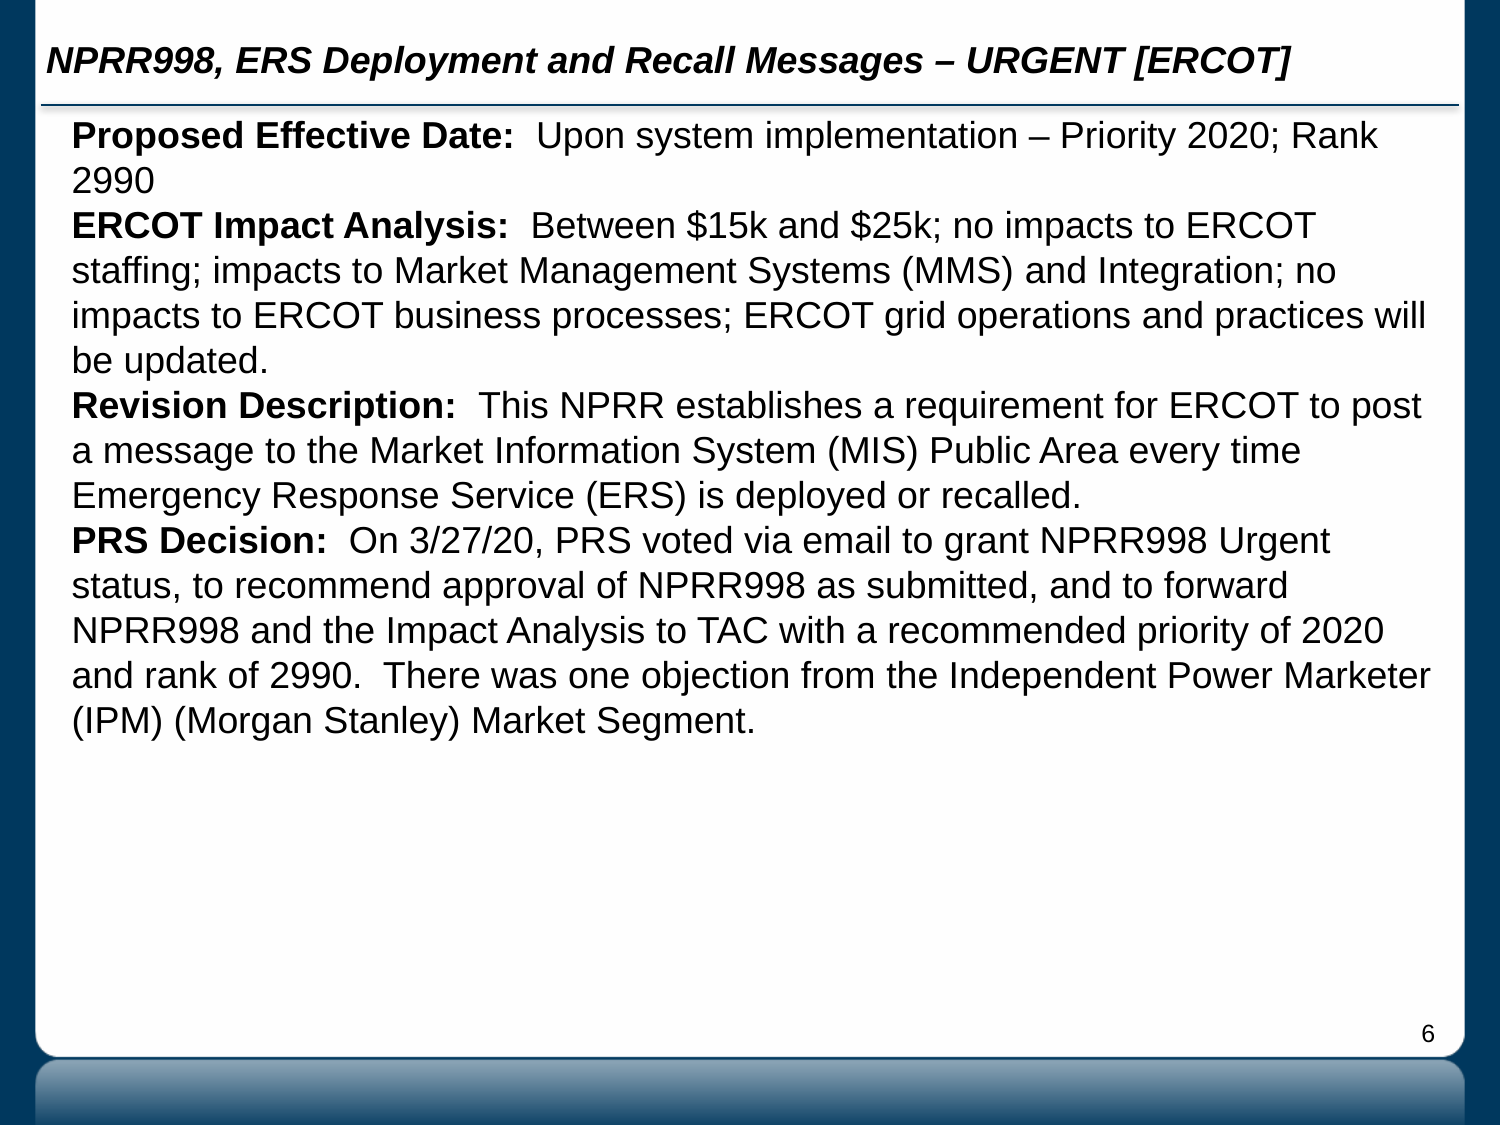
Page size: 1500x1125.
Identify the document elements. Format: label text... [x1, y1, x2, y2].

title NPRR998, ERS Deployment and Recall Messages – URGENT [ERCOT] [31, 20, 1464, 97]
text_box Proposed Effective Date: Upon system implementation – Priority 2020; Rank 2990 ERCOT Impact Analysis: Between $15k and $25k; no impacts to ERCOT staffing; impacts to Market Management Systems (MMS) and Integration; no impacts to ERCOT business processes; ERCOT grid operations and practices will be updated. Revision Description: This NPRR establishes a requirement for ERCOT to post a message to the Market Information System (MIS) Public Area every time Emergency Response Service (ERS) is deployed or recalled. PRS Decision: On 3/27/20, PRS voted via email to grant NPRR998 Urgent status, to recommend approval of NPRR998 as submitted, and to forward NPRR998 and the Impact Analysis to TAC with a recommended priority of 2020 and rank of 2990. There was one objection from the Independent Power Marketer (IPM) (Morgan Stanley) Market Segment. [56, 103, 1448, 749]
picture [35, 0, 1465, 1125]
